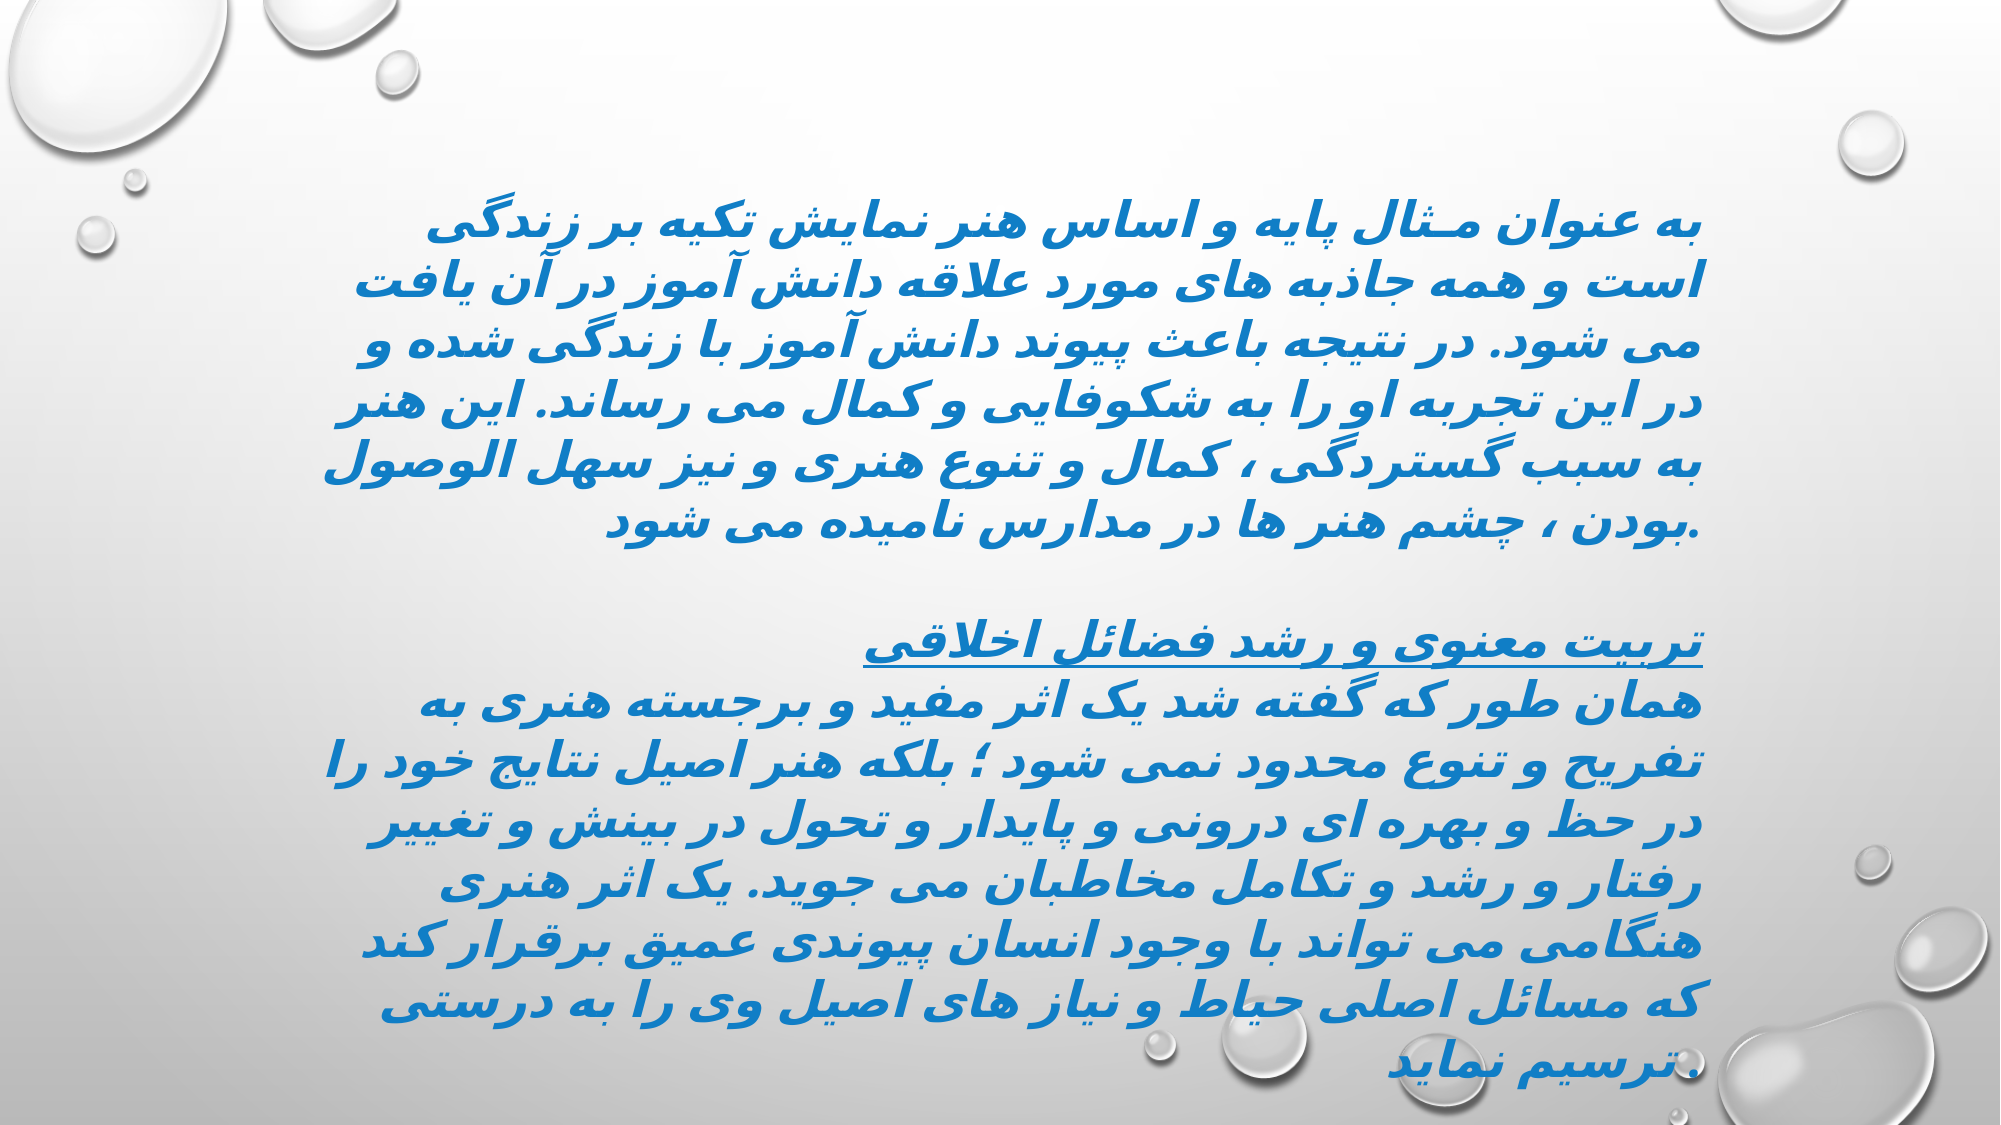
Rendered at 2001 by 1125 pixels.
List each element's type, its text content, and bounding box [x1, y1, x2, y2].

picture [0, 0, 2000, 1125]
text_box به عنوان مـثال پایه و اساس هنر نمایش تکیه بر زندگی است و همه جاذبه های مورد علاقه دانش آموز در آن یافت می شود. در نتیجه باعث پیوند دانش آموز با زندگی شده و در این تجربه او را به شکوفایی و کمال می رساند. این هنر به سبب گستردگی ، کمال و تنوع هنری و نیز سهل الوصول بودن ، چشم هنر ها در مدارس نامیده می شود. تربیت معنوی و رشد فضائل اخلاقی همان طور که گفته شد یک اثر مفید و برجسته هنری به تفریح و تنوع محدود نمی شود ؛ بلکه هنر اصیل نتایج خود را در حظ و بهره ای درونی و پایدار و تحول در بینش و تغییر رفتار و رشد و تکامل مخاطبان می جوید. یک اثر هنری هنگامی می تواند با وجود انسان پیوندی عمیق برقرار کند که مسائل اصلی حیاط و نیاز های اصیل وی را به درستی ترسیم نماید . [299, 180, 1718, 1096]
